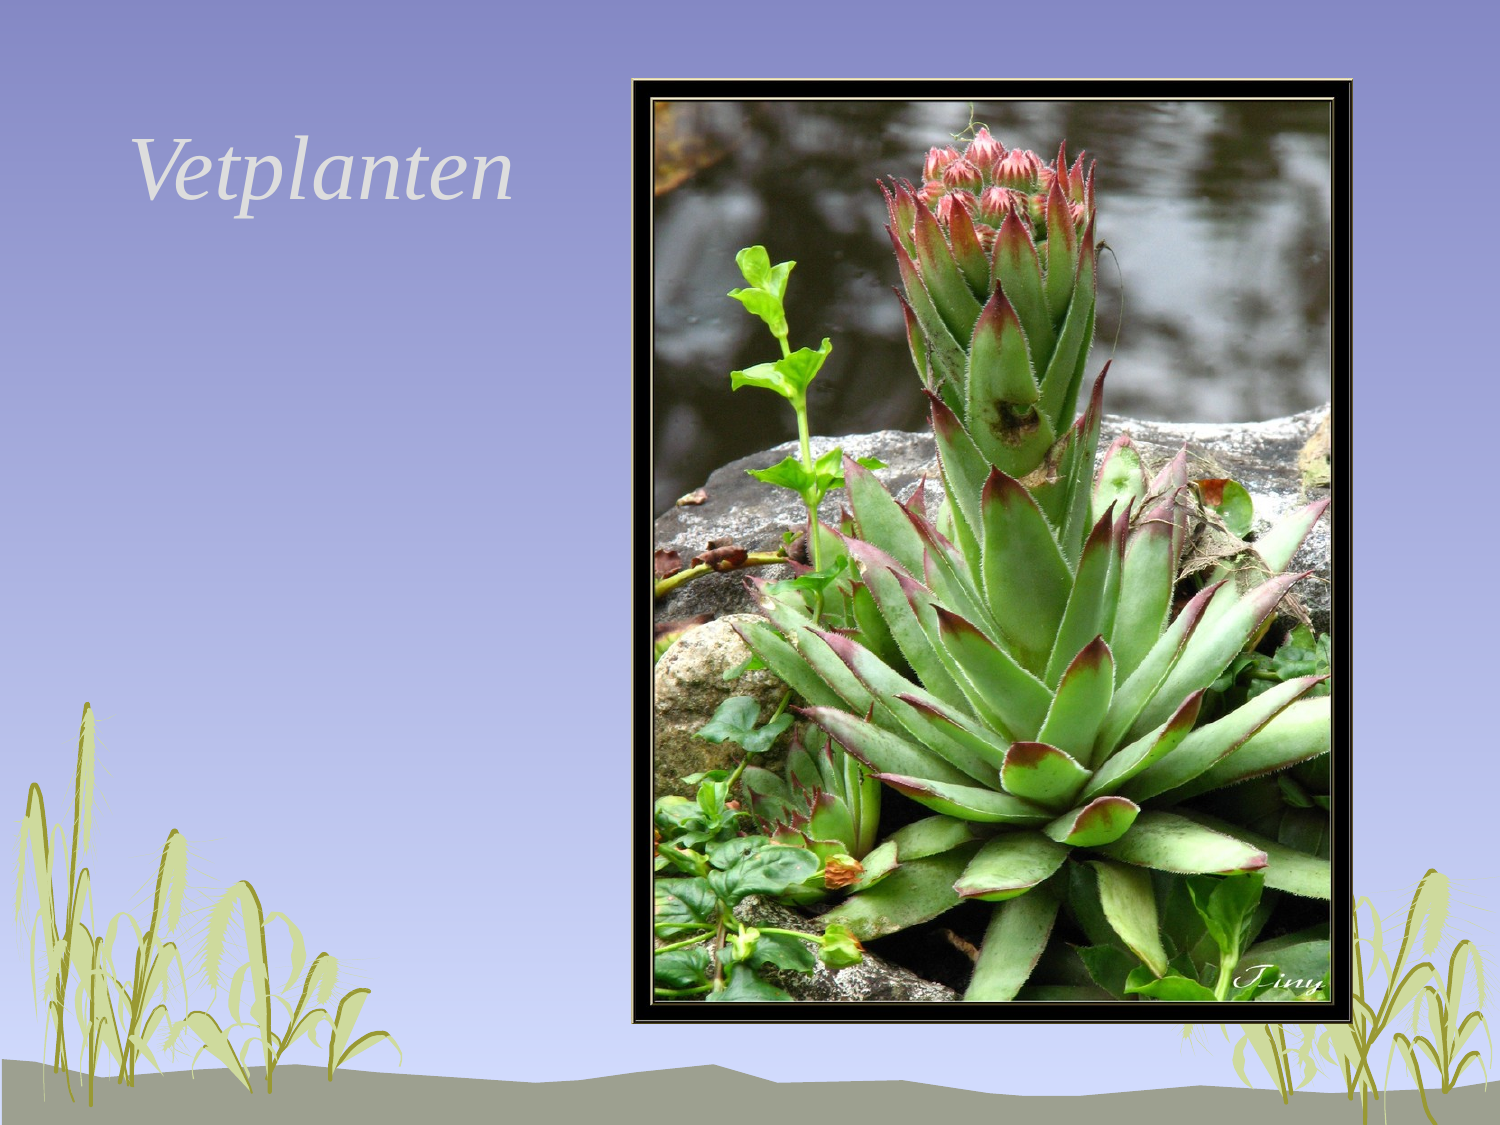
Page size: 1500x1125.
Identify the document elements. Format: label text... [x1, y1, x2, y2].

title Vetplanten [112, 68, 1388, 257]
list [631, 77, 1353, 1025]
